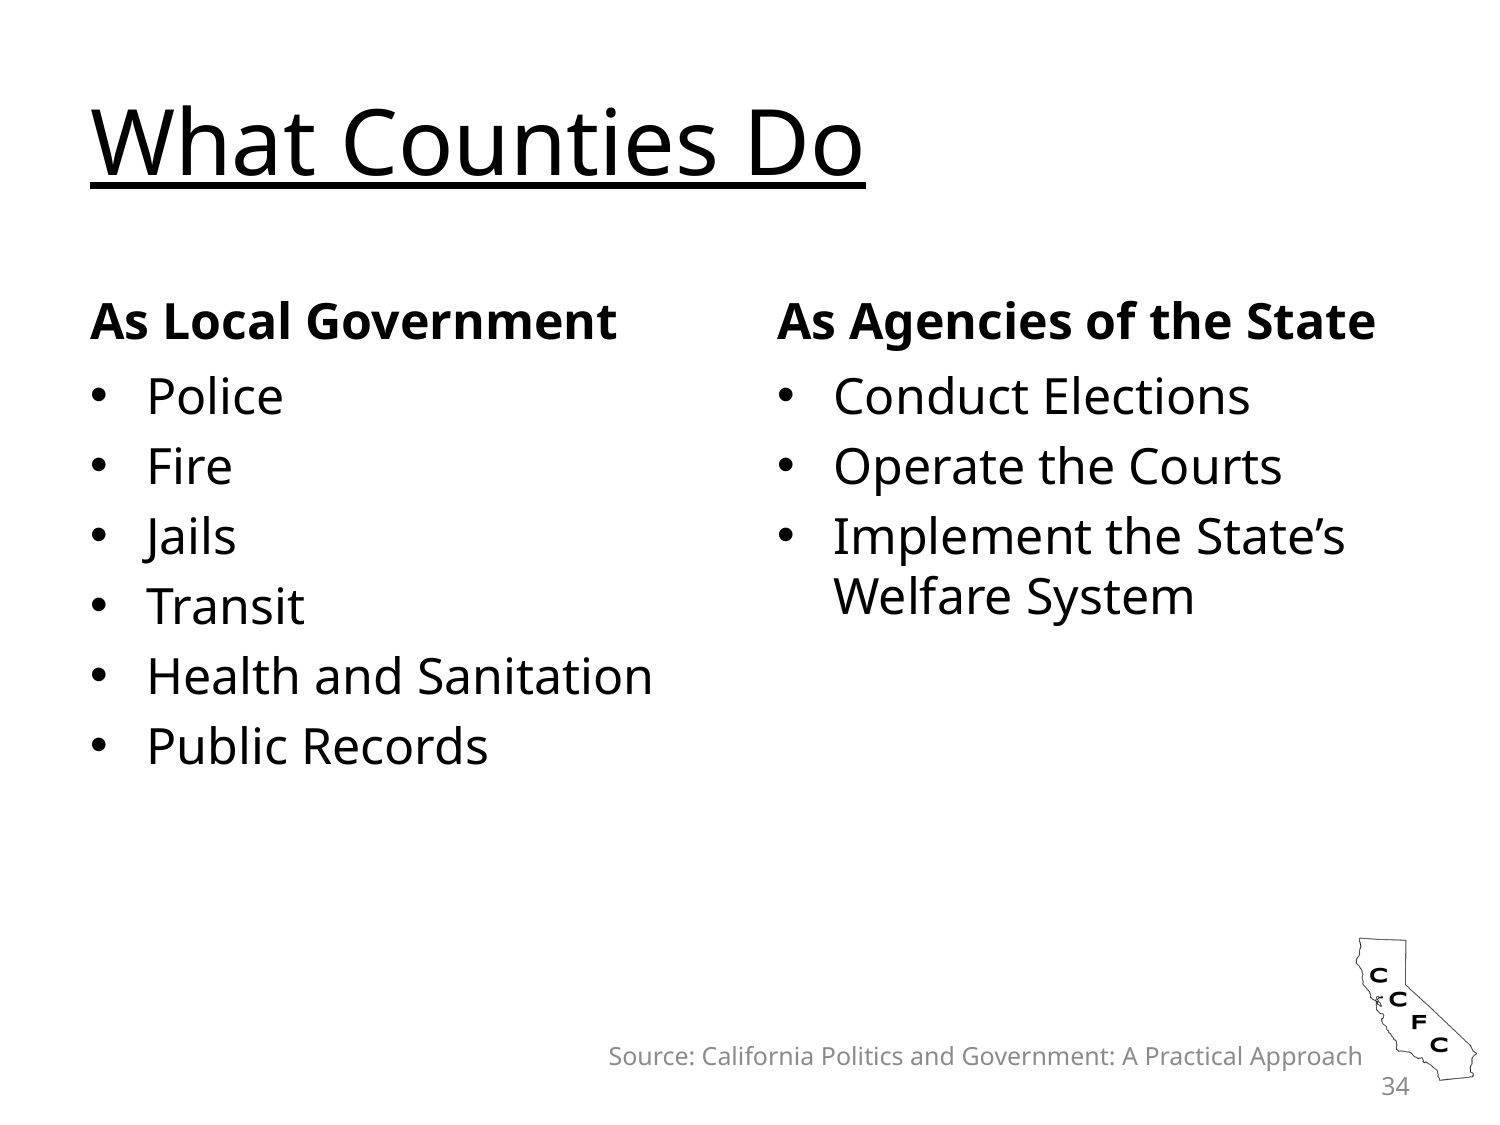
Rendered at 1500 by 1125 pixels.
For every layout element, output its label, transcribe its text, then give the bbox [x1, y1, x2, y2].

list Conduct Elections Operate the Courts Implement the State’s Welfare System [761, 356, 1425, 1005]
list Police Fire Jails Transit Health and Sanitation Public Records [75, 356, 738, 1005]
list As Local Government [75, 251, 738, 356]
picture [1350, 934, 1480, 1085]
slide_number Source: California Politics and Government: A Practical Approach 34 [580, 1042, 1425, 1103]
list As Agencies of the State [761, 251, 1425, 356]
title What Counties Do [75, 45, 1425, 233]
